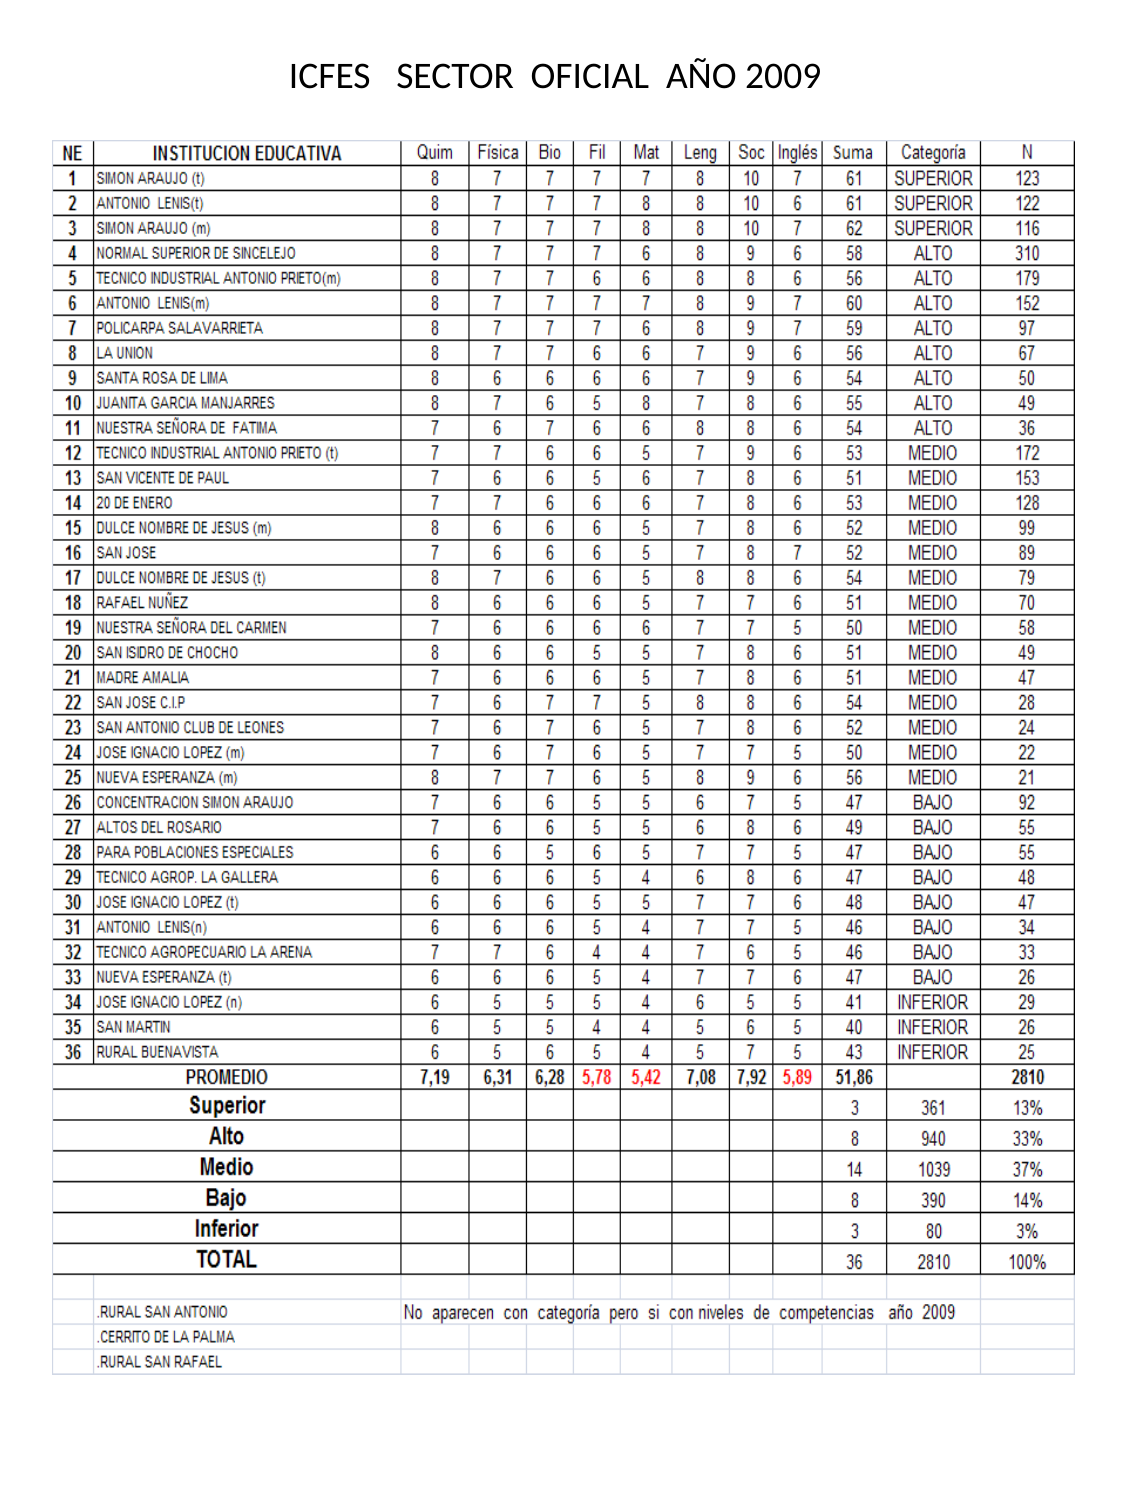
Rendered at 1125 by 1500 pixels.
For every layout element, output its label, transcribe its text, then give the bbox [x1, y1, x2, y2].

picture [52, 140, 1075, 1376]
text_box ICFES SECTOR OFICIAL AÑO 2009 [38, 44, 1082, 104]
